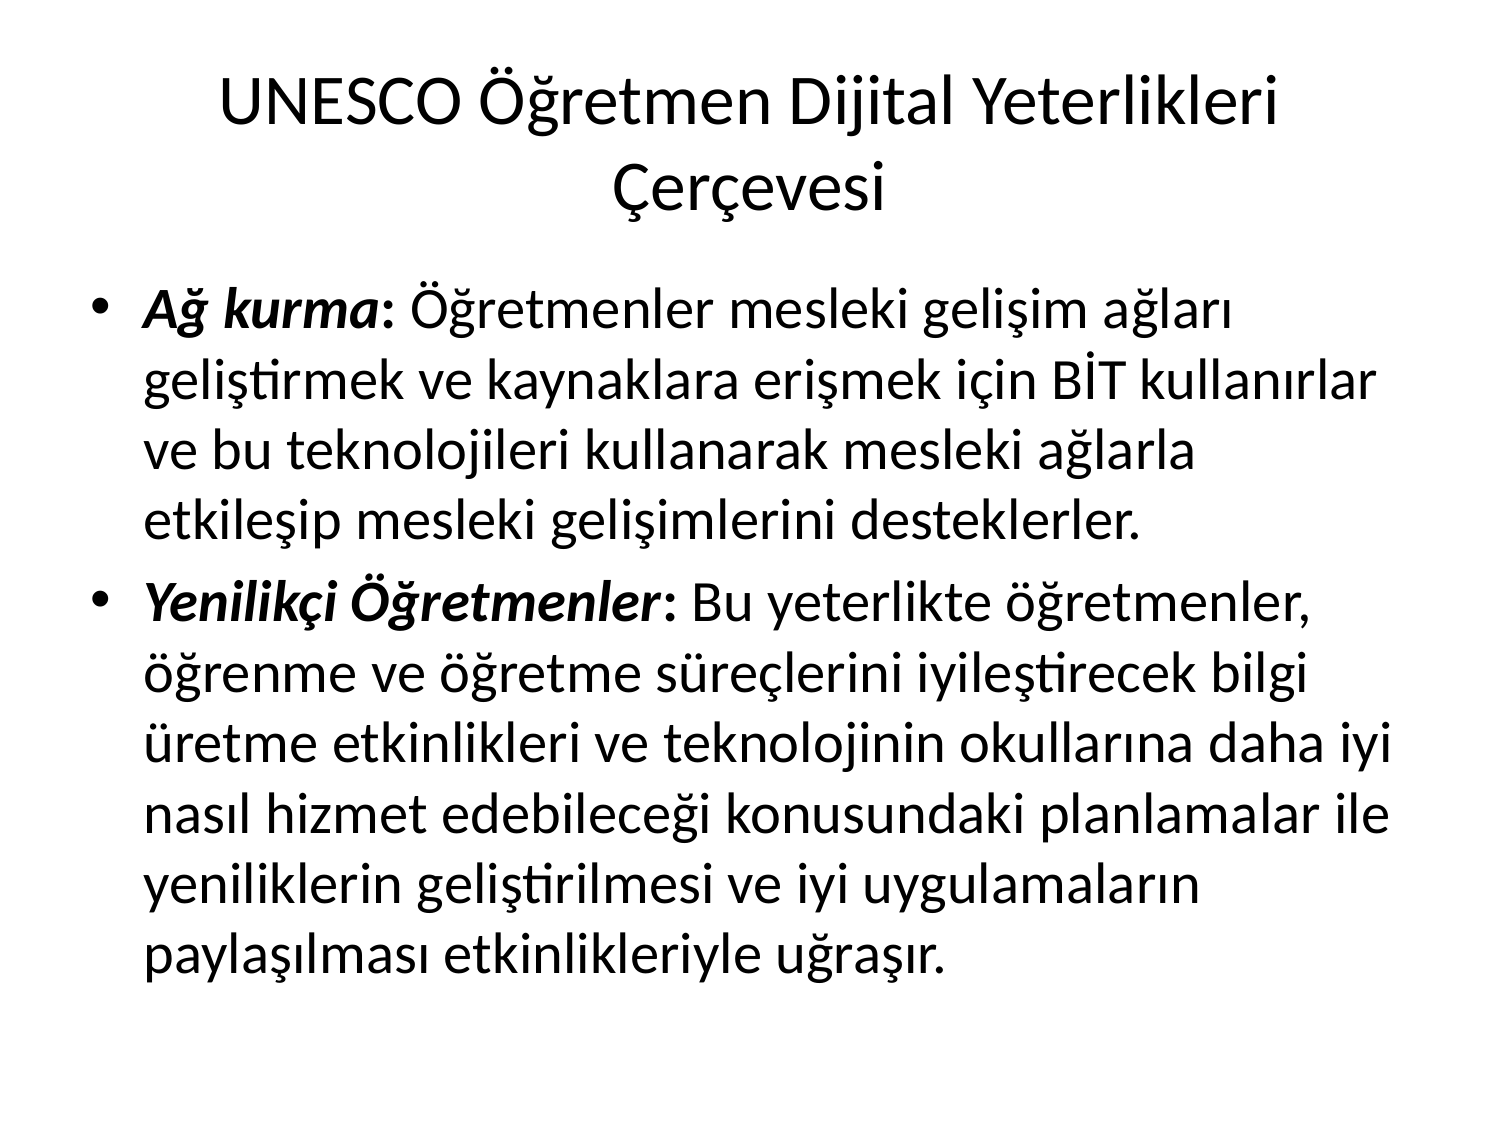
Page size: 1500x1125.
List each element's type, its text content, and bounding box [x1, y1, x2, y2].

list Ağ kurma: Öğretmenler mesleki gelişim ağları geliştirmek ve kaynaklara erişmek için BİT kullanırlar ve bu teknolojileri kullanarak mesleki ağlarla etkileşip mesleki gelişimlerini desteklerler. Yenilikçi Öğretmenler: Bu yeterlikte öğretmenler, öğrenme ve öğretme süreçlerini iyileştirecek bilgi üretme etkinlikleri ve teknolojinin okullarına daha iyi nasıl hizmet edebileceği konusundaki planlamalar ile yeniliklerin geliştirilmesi ve iyi uygulamaların paylaşılması etkinlikleriyle uğraşır. [75, 262, 1425, 1005]
title UNESCO Öğretmen Dijital Yeterlikleri Çerçevesi [75, 45, 1425, 233]
